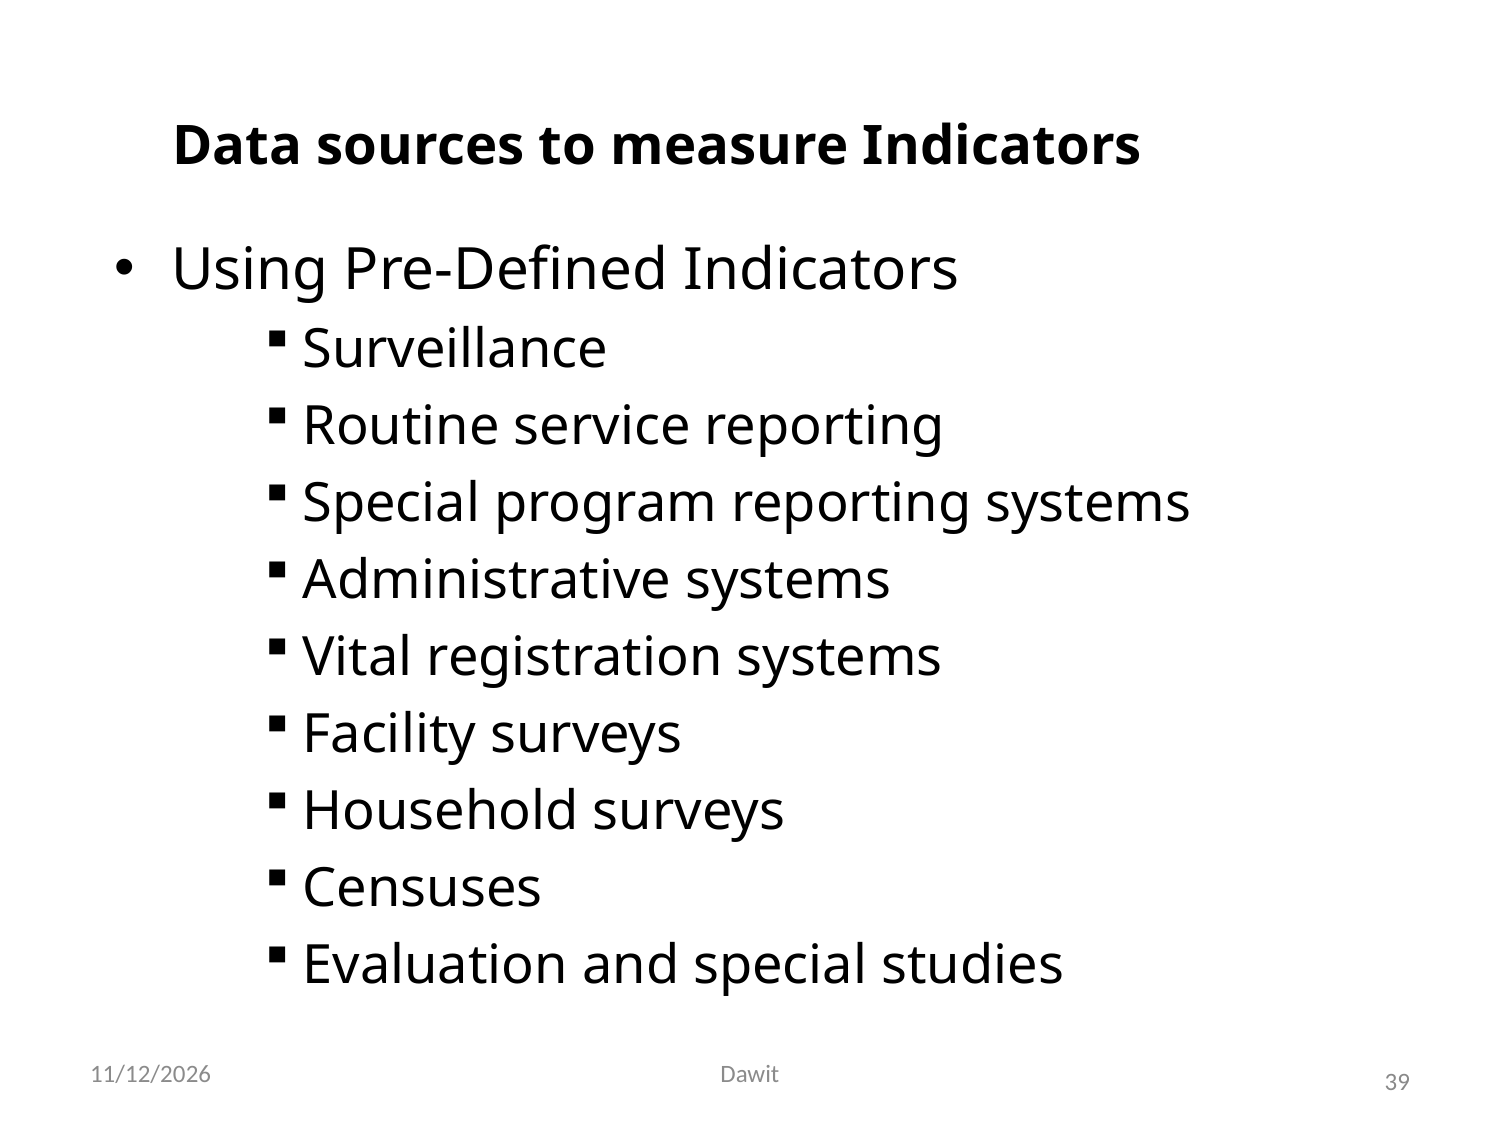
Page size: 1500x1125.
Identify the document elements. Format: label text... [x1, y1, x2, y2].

list Using Pre-Defined Indicators Surveillance Routine service reporting Special program reporting systems Administrative systems Vital registration systems Facility surveys Household surveys Censuses Evaluation and special studies [99, 237, 1463, 1043]
footer Dawit [512, 1042, 988, 1103]
slide_number 39 [1074, 1042, 1425, 1103]
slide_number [75, 1042, 425, 1103]
title Data sources to measure Indicators [87, 73, 1200, 213]
